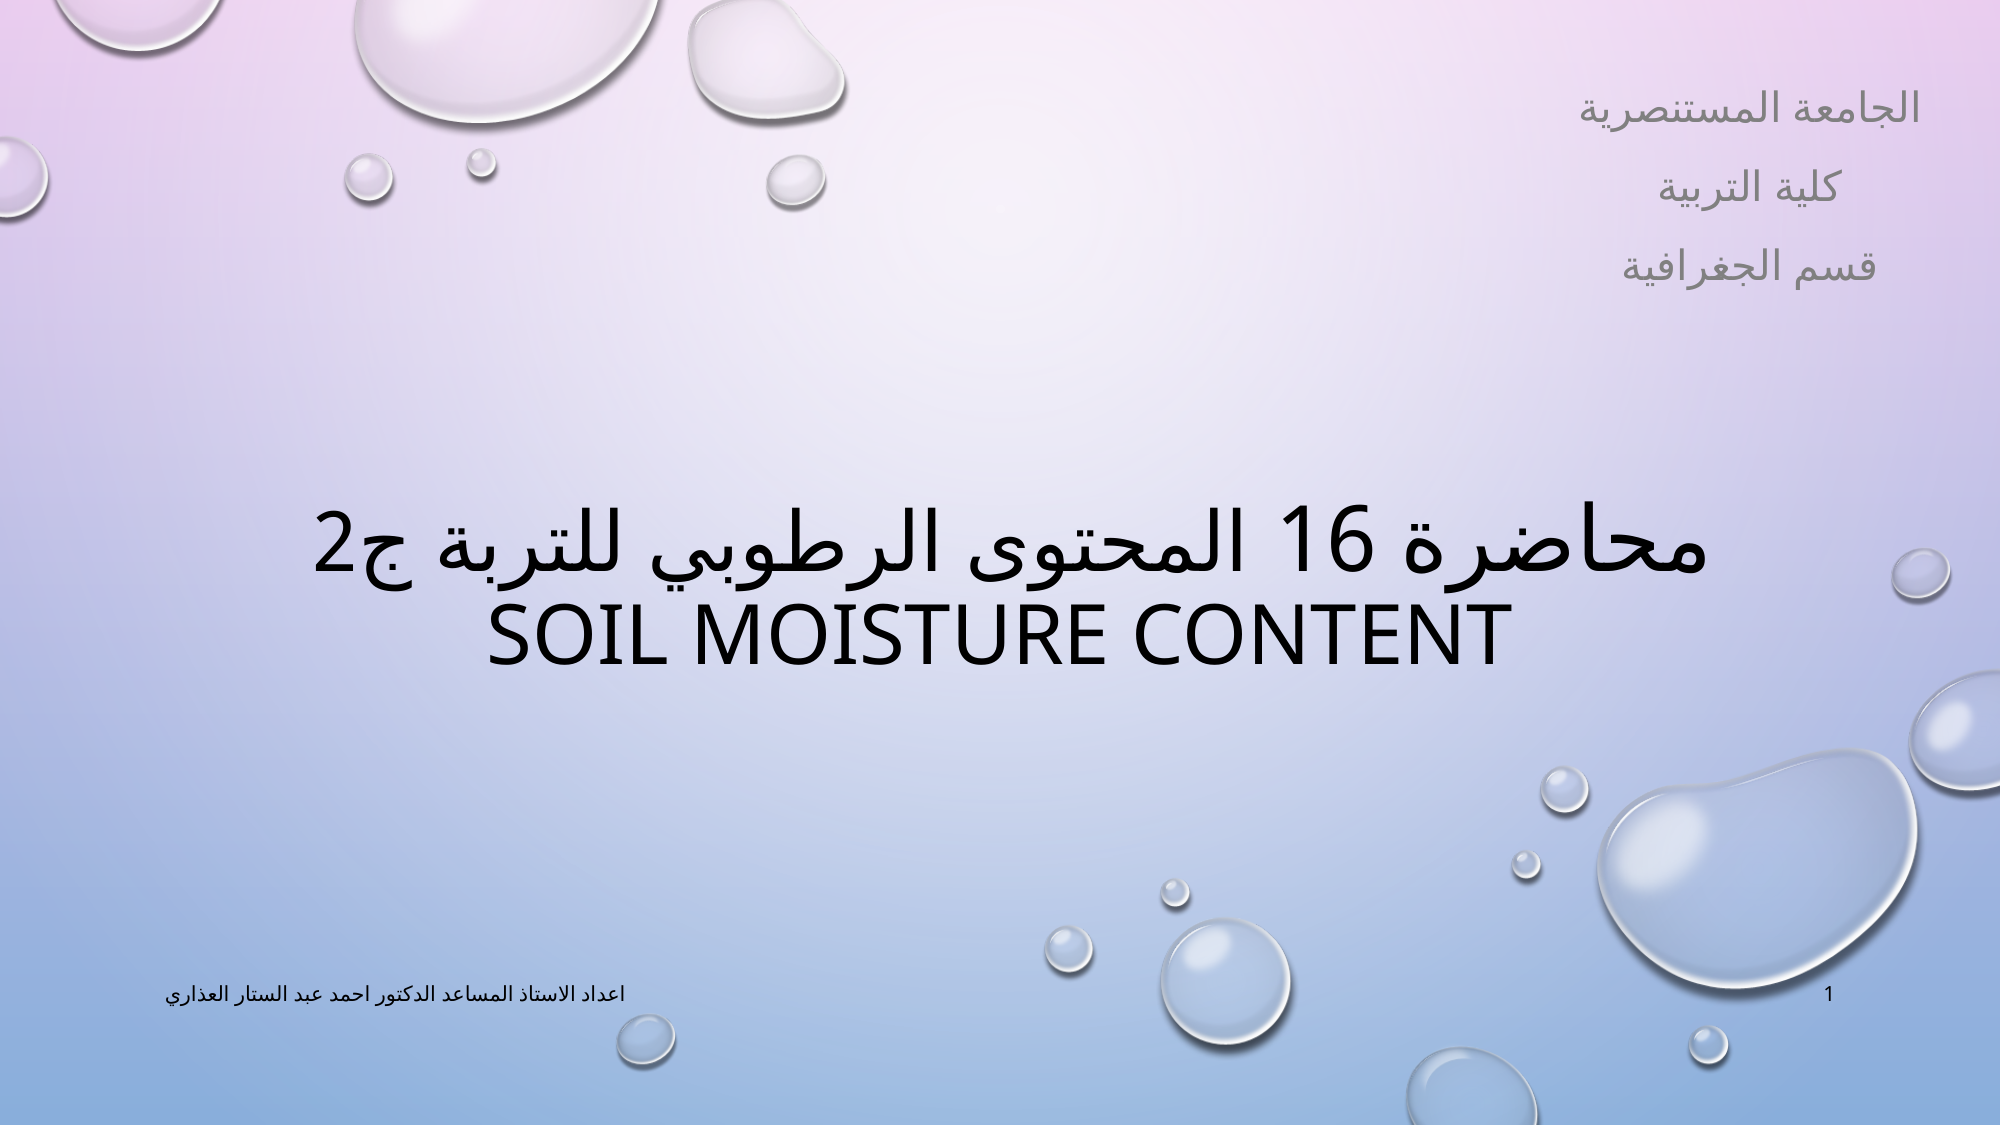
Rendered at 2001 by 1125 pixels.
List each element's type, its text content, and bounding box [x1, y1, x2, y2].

title محاضرة 16 المحتوى الرطوبي للتربة ج2 Soil moisture content [249, 351, 1750, 690]
slide_number 1 [1724, 965, 1851, 1025]
footer اعداد الاستاذ المساعد الدكتور احمد عبد الستار العذاري [149, 965, 1245, 1025]
subtitle الجامعة المستنصرية كلية التربية قسم الجغرافية [1551, 63, 1949, 336]
picture [0, 0, 2000, 1125]
